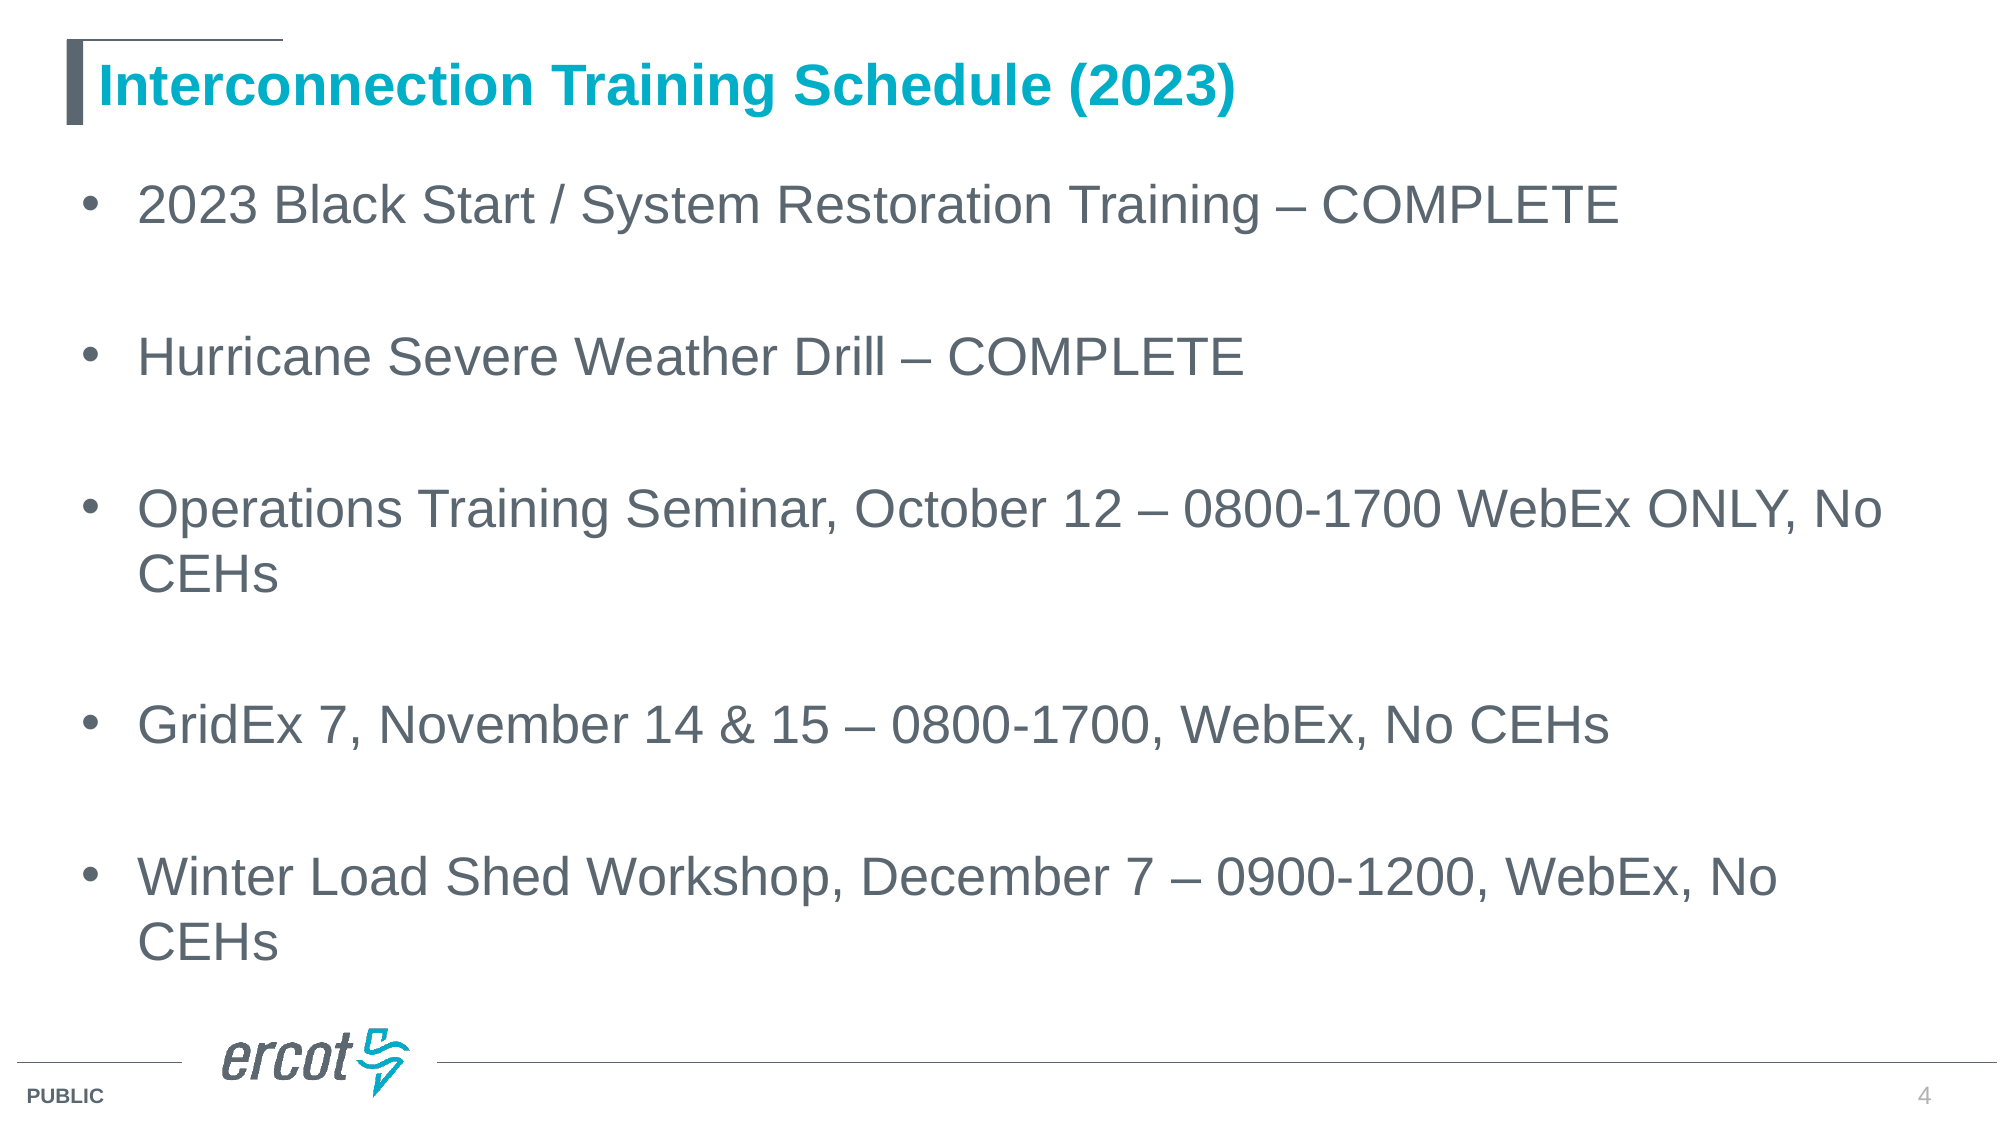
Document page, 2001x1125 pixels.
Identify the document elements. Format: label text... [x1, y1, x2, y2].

picture [218, 1024, 413, 1100]
title Interconnection Training Schedule (2023) [83, 39, 1934, 125]
slide_number 4 [1866, 1076, 1984, 1113]
list 2023 Black Start / System Restoration Training – COMPLETE Hurricane Severe Weather Drill – COMPLETE Operations Training Seminar, October 12 – 0800-1700 WebEx ONLY, No CEHs GridEx 7, November 14 & 15 – 0800-1700, WebEx, No CEHs Winter Load Shed Workshop, December 7 – 0900-1200, WebEx, No CEHs [66, 162, 1934, 992]
